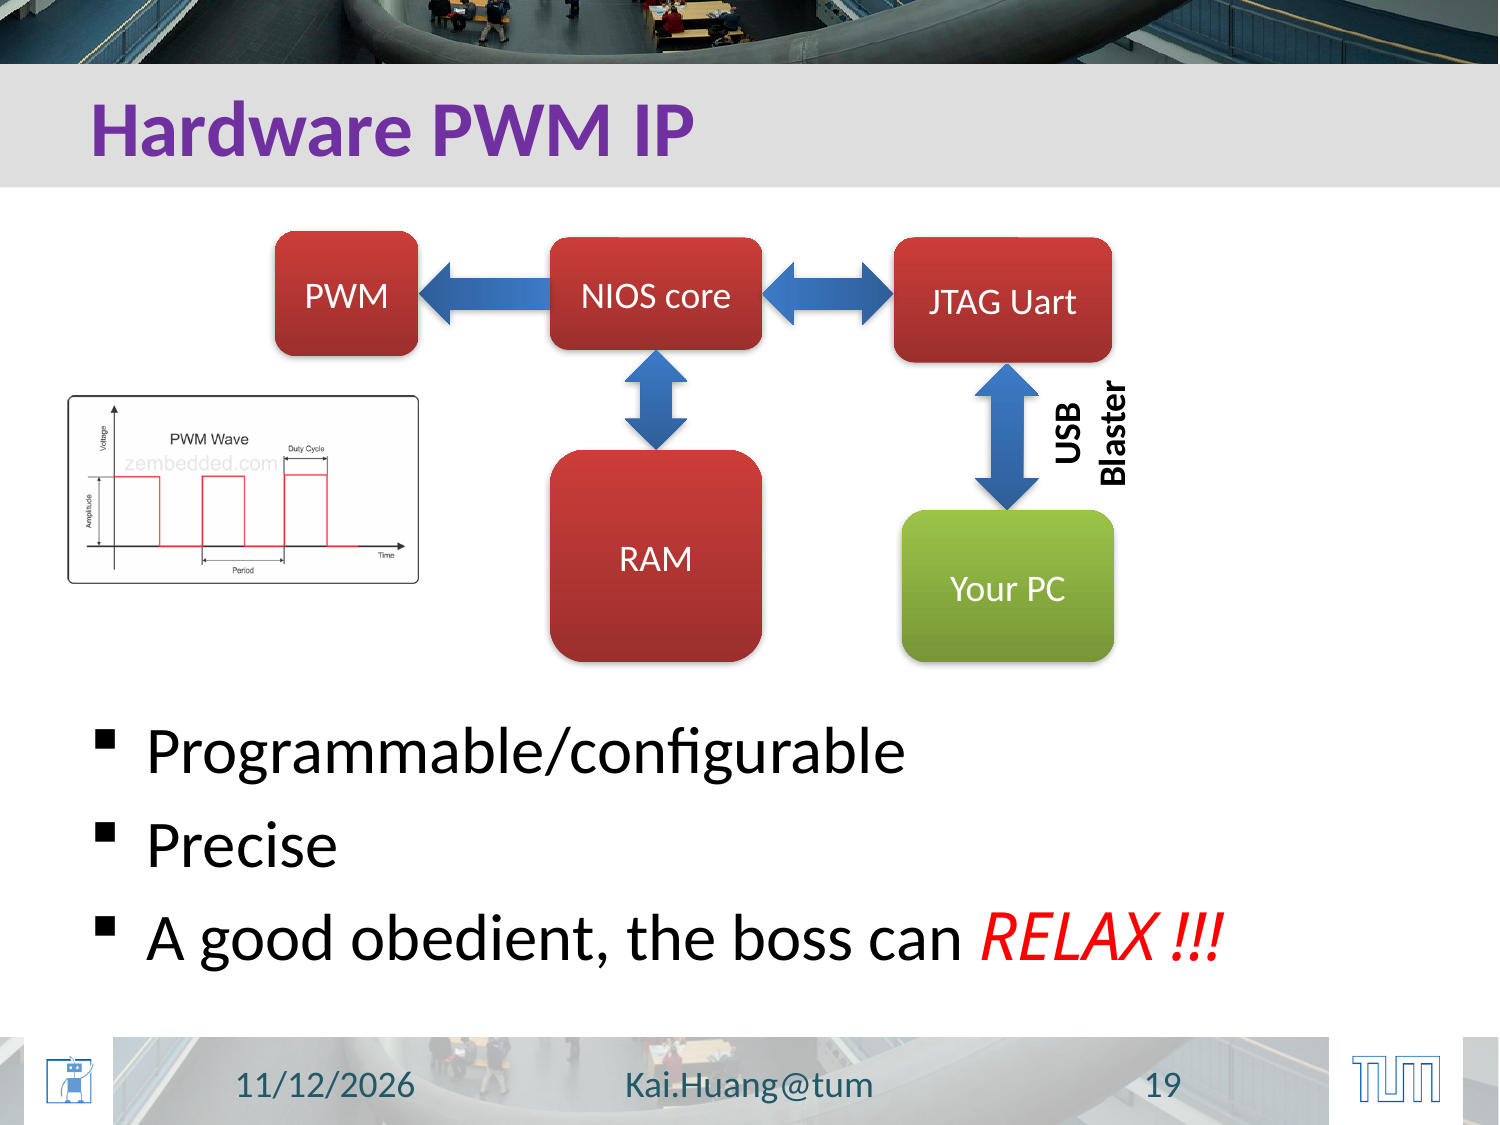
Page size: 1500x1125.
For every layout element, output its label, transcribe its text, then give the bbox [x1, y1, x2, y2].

text_box JTAG Uart [893, 237, 1113, 363]
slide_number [162, 1052, 488, 1113]
text_box Your PC [901, 510, 1115, 663]
picture [67, 395, 419, 585]
picture [0, 1032, 1500, 1125]
text_box USB Blaster [1035, 333, 1140, 534]
picture [0, 0, 1500, 64]
text_box PWM [274, 231, 419, 357]
footer Kai.Huang@tum [512, 1052, 988, 1113]
text_box [425, 262, 550, 325]
text_box RAM [549, 449, 763, 663]
slide_number 19 [1012, 1052, 1313, 1113]
text_box [975, 363, 1035, 508]
text_box [624, 350, 688, 447]
title Hardware PWM IP [75, 62, 1425, 188]
list Programmable/configurable Precise A good obedient, the boss can RELAX !!! [75, 699, 1425, 1025]
text_box [762, 262, 894, 325]
text_box NIOS core [549, 237, 763, 351]
